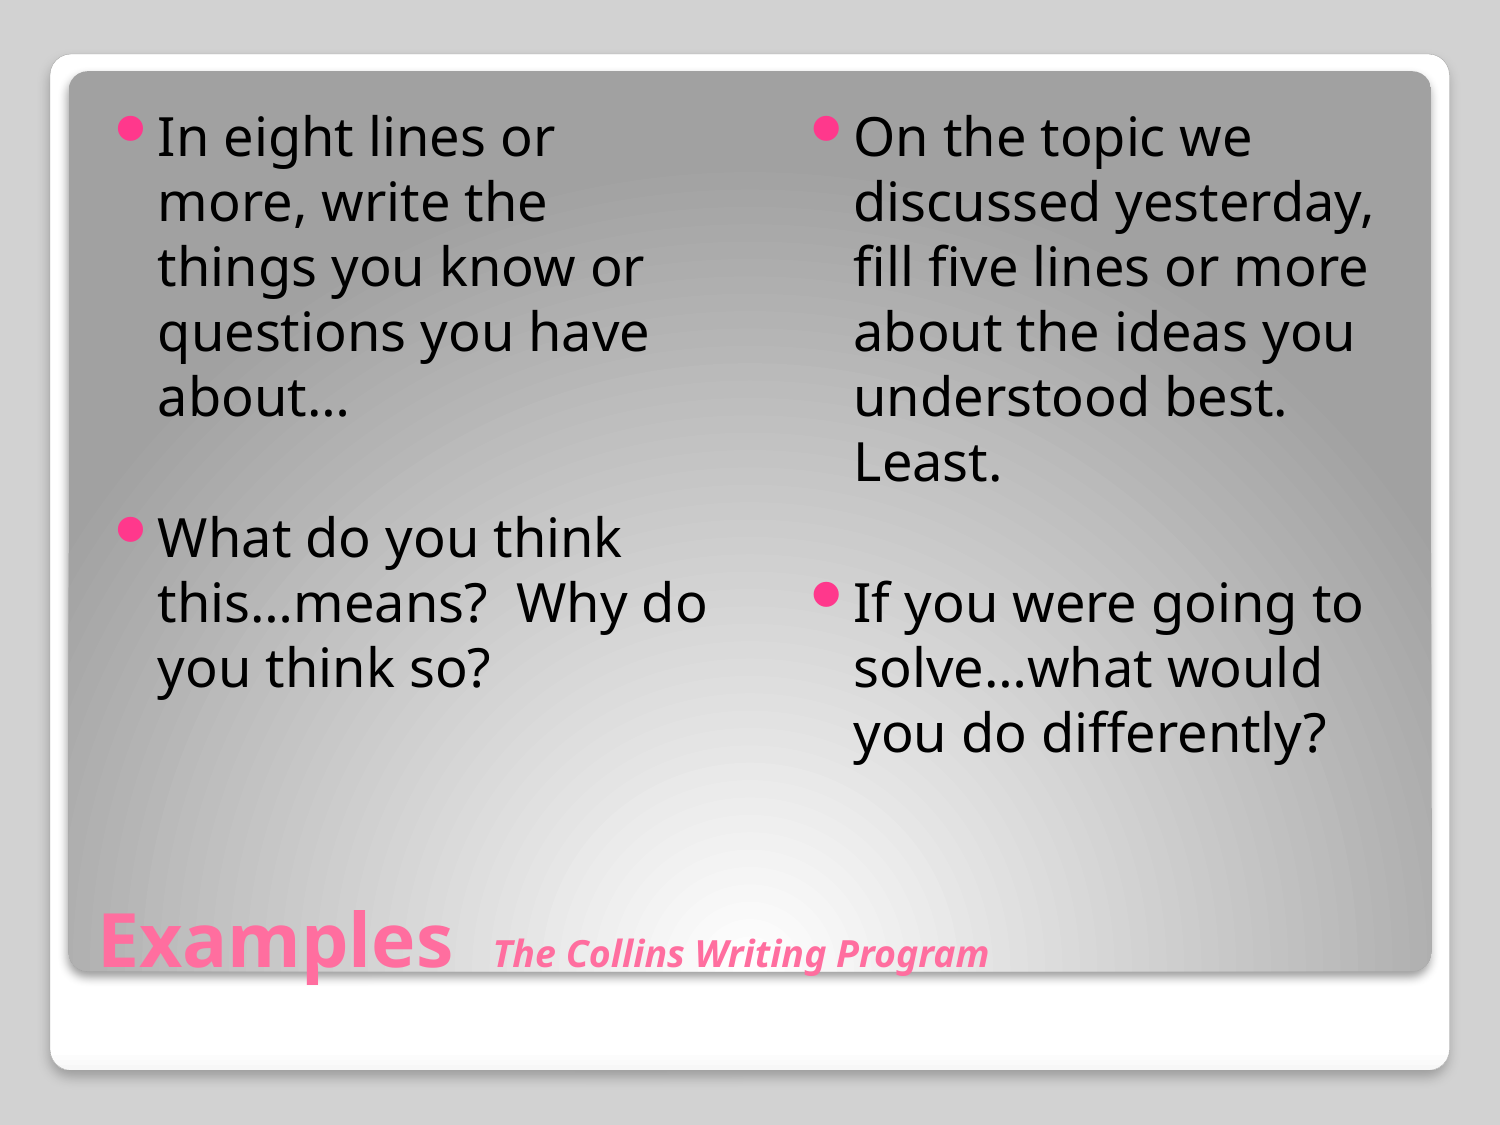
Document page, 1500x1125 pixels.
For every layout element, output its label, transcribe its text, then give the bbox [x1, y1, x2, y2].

list In eight lines or more, write the things you know or questions you have about… What do you think this…means? Why do you think so? [84, 86, 730, 807]
title Examples The Collins Writing Program [82, 817, 1425, 991]
list On the topic we discussed yesterday, fill five lines or more about the ideas you understood best. Least. If you were going to solve…what would you do differently? [780, 86, 1426, 807]
